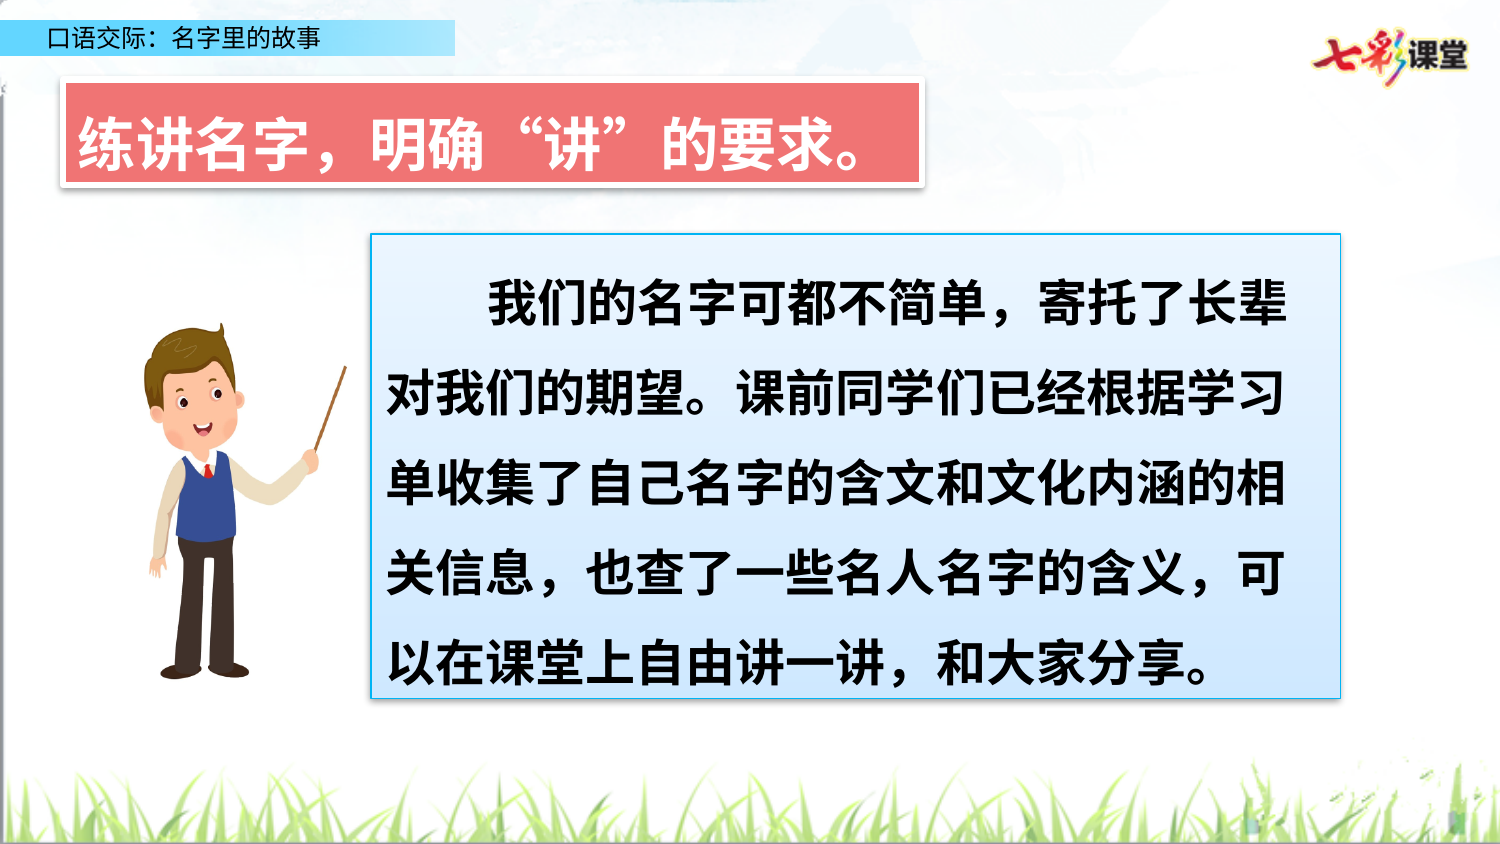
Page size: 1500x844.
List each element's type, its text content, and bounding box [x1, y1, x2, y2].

text_box 练讲名字，明确“讲”的要求。 [60, 76, 925, 188]
text_box 我们的名字可都不简单，寄托了长辈对我们的期望。课前同学们已经根据学习单收集了自己名字的含文和文化内涵的相关信息，也查了一些名人名字的含义，可以在课堂上自由讲一讲，和大家分享。 [370, 233, 1341, 699]
picture [0, 0, 1500, 844]
